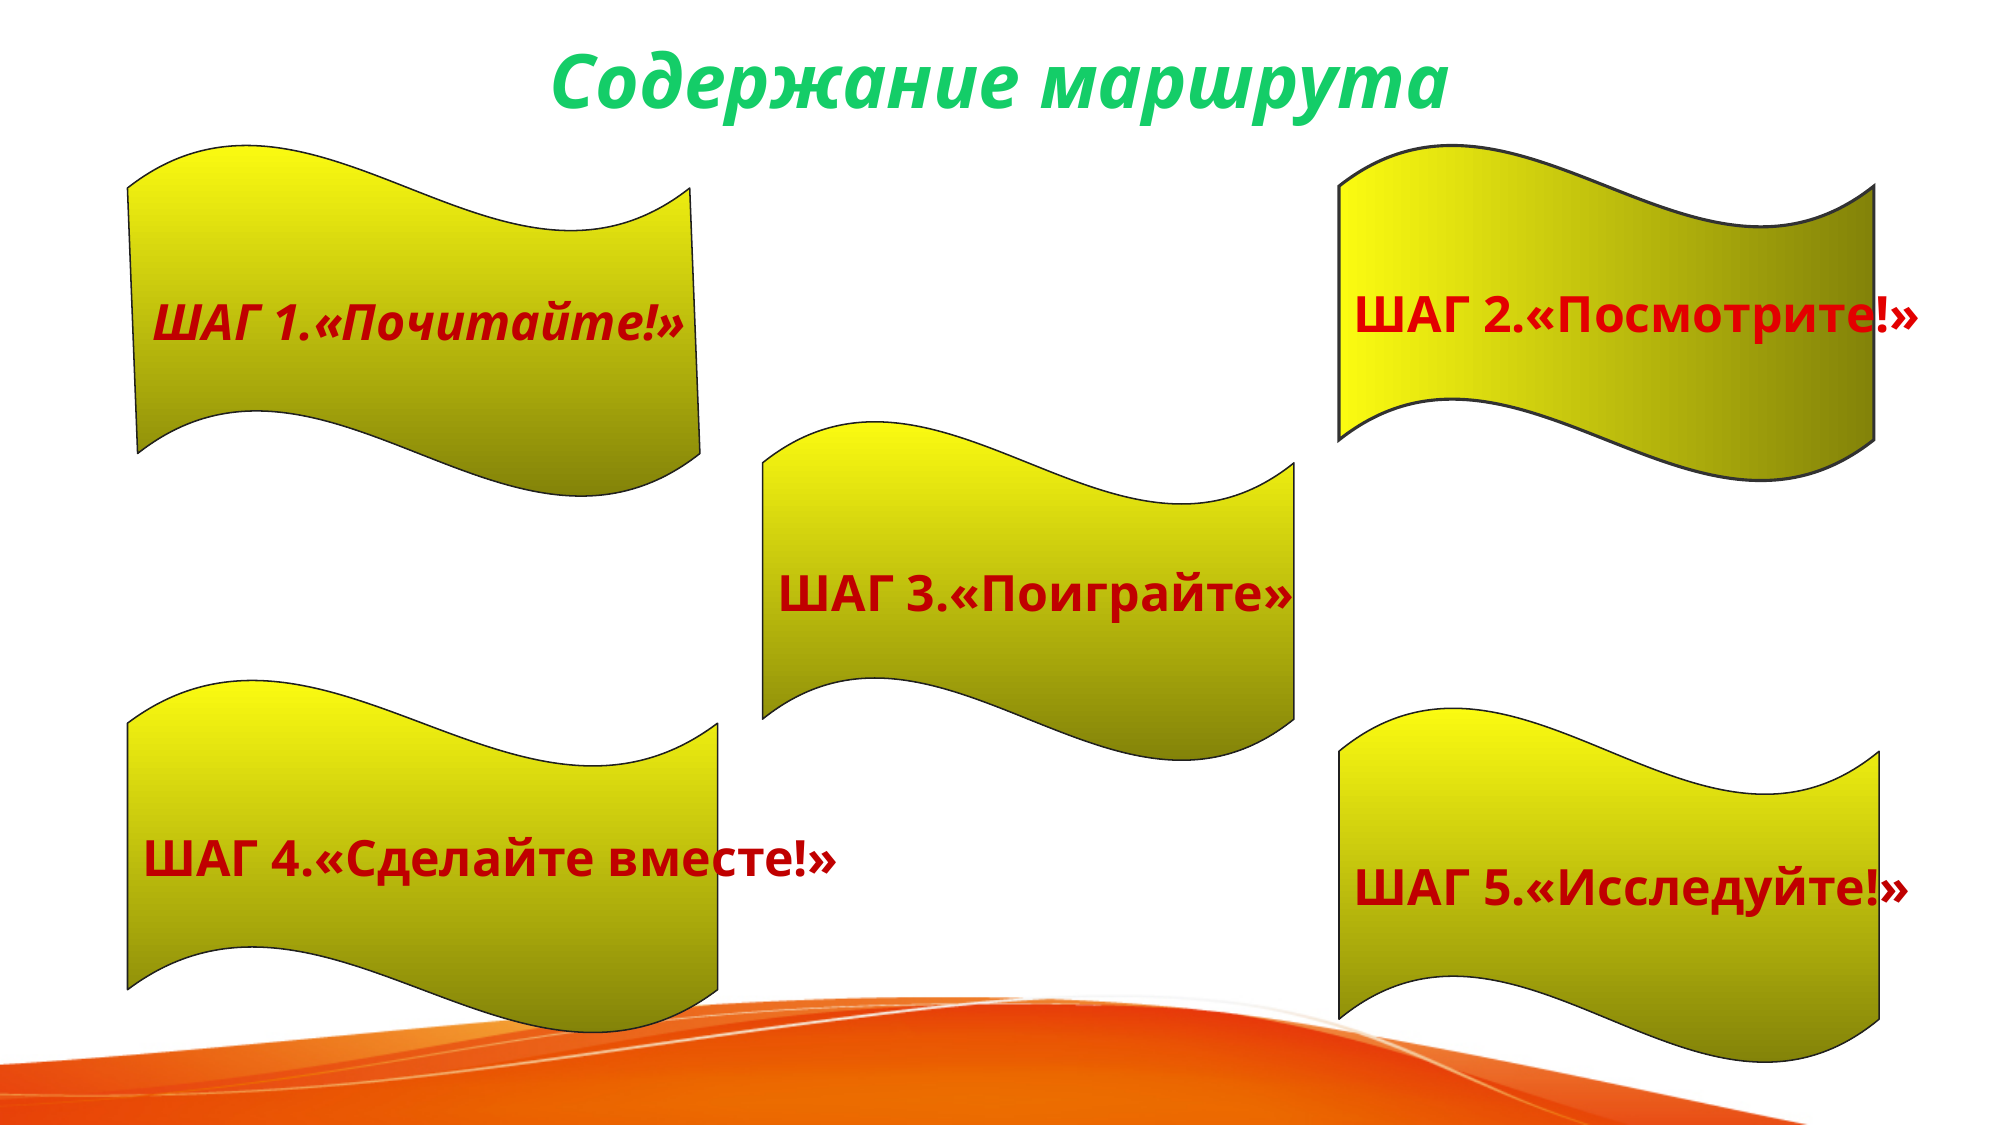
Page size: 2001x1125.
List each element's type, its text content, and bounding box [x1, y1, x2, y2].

text_box ШАГ 3.«Поиграйте» [762, 421, 1294, 761]
text_box ШАГ 5.«Исследуйте!» [1339, 708, 1880, 1063]
text_box ШАГ 4.«Сделайте вместе!» [127, 680, 718, 1033]
text_box ШАГ 2.«Посмотрите!» [1337, 143, 1876, 483]
title Содержание маршрута [99, 30, 1901, 127]
text_box ШАГ 1.«Почитайте!» [127, 145, 700, 497]
picture [0, 0, 2001, 1125]
